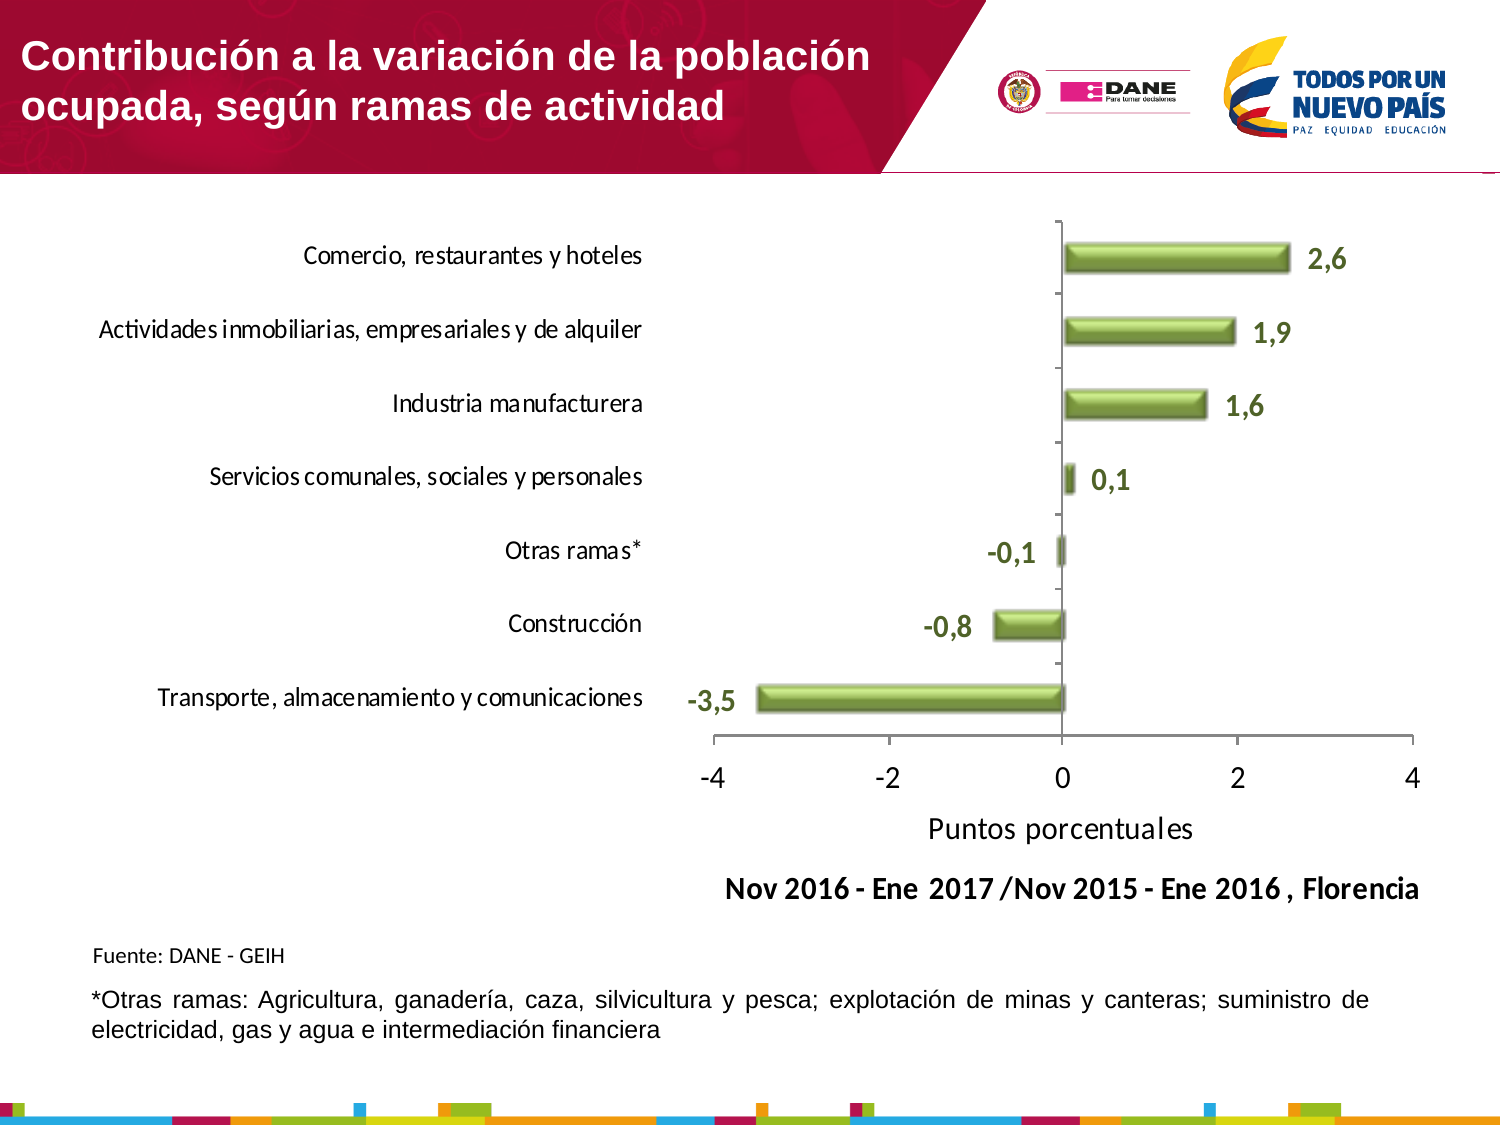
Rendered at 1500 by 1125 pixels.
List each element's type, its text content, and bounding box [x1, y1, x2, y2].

text_box Contribución a la variación de la población ocupada, según ramas de actividad [5, 21, 1004, 136]
picture [0, 1103, 1500, 1125]
text_box [112, 116, 1388, 208]
text_box *Otras ramas: Agricultura, ganadería, caza, silvicultura y pesca; explotación de minas y canteras; suministro de electricidad, gas y agua e intermediación financiera [76, 975, 1388, 1051]
picture [78, 210, 1438, 914]
picture [0, 0, 986, 172]
text_box Fuente: DANE - GEIH [78, 932, 301, 976]
picture [1004, 36, 1466, 138]
